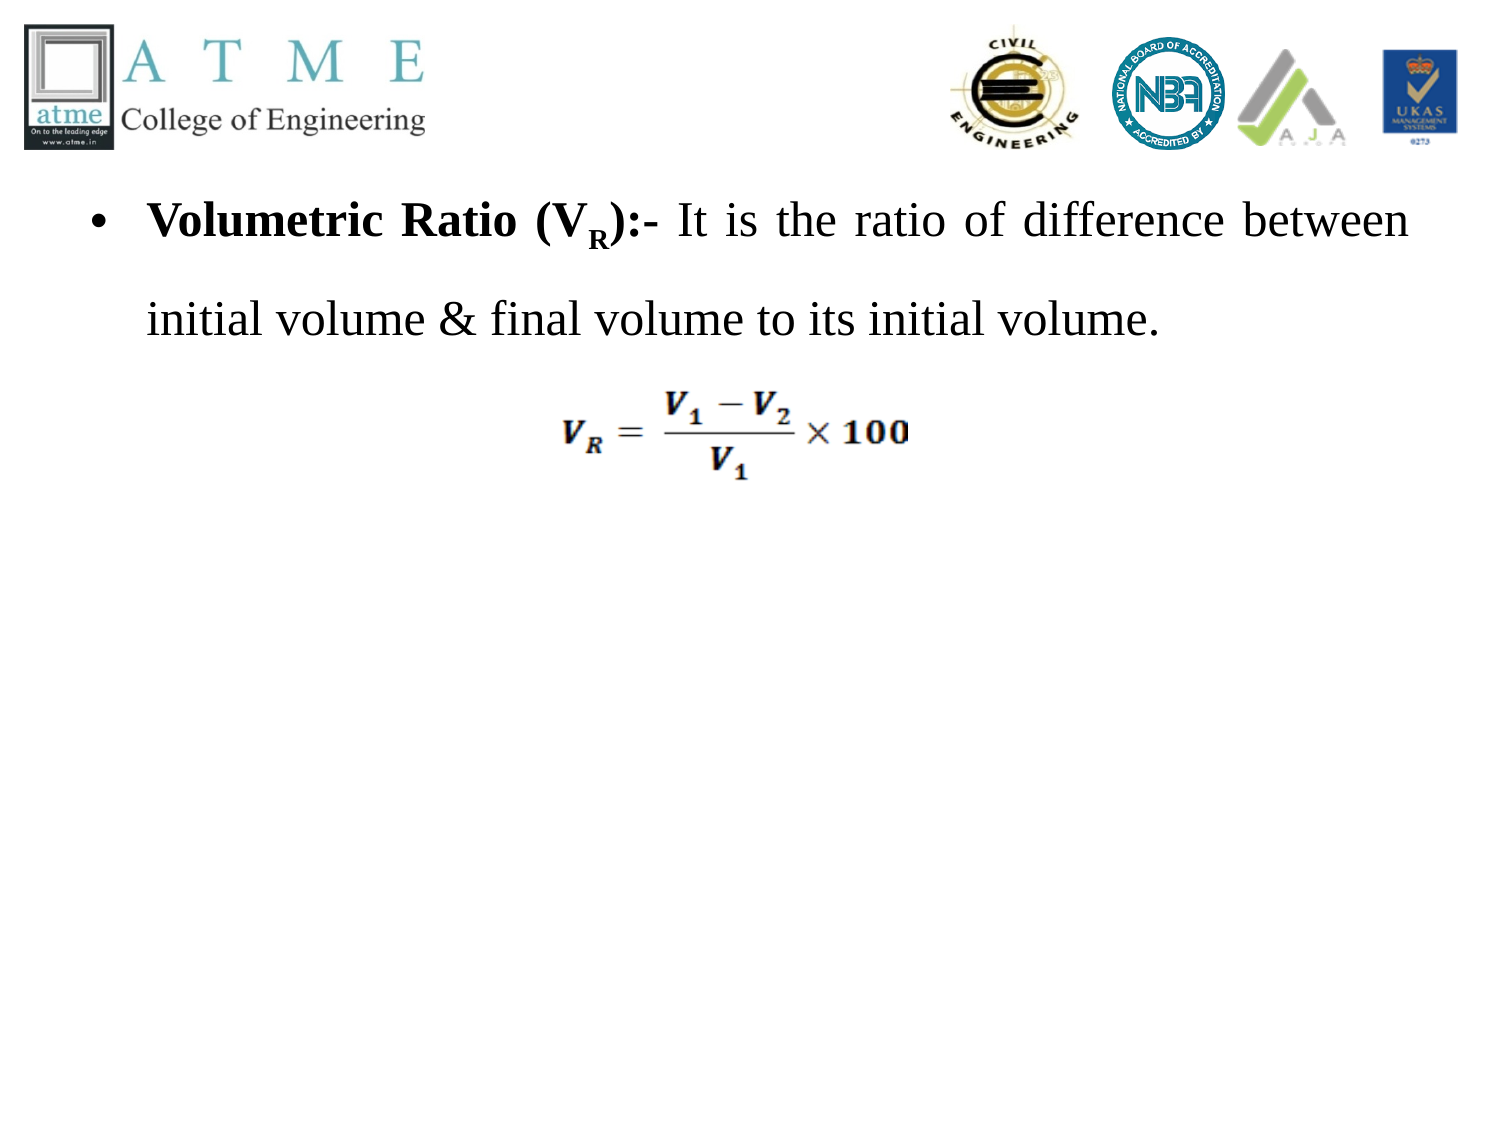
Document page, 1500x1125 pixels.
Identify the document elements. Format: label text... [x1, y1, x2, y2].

picture [950, 24, 1080, 75]
picture [562, 387, 908, 488]
picture [1237, 49, 1458, 146]
list Volumetric Ratio (VR):- It is the ratio of difference between initial volume & final volume to its initial volume. [75, 75, 1425, 1005]
picture [24, 24, 425, 150]
picture [1112, 37, 1205, 75]
picture [1179, 37, 1225, 75]
